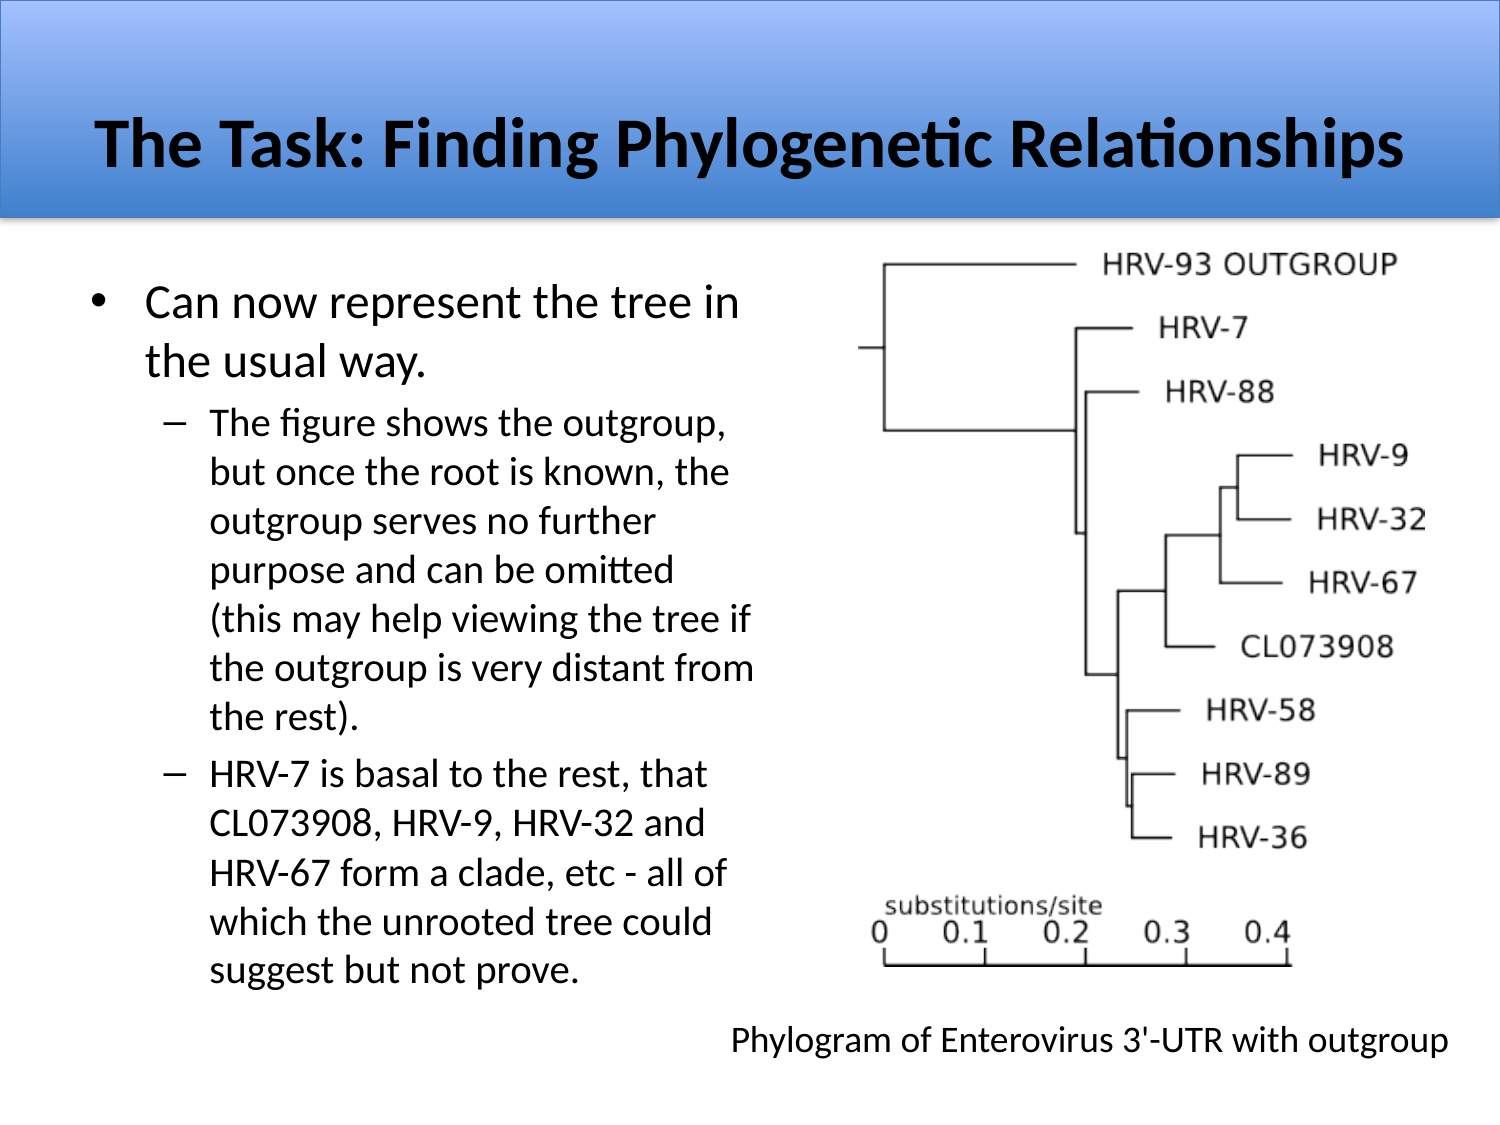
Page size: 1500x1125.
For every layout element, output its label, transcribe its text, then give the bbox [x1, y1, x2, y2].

list Can now represent the tree in the usual way. The figure shows the outgroup, but once the root is known, the outgroup serves no further purpose and can be omitted (this may help viewing the tree if the outgroup is very distant from the rest). HRV-7 is basal to the rest, that CL073908, HRV-9, HRV-32 and HRV-67 form a clade, etc - all of which the unrooted tree could suggest but not prove. [75, 262, 772, 1005]
text_box Phylogram of Enterovirus 3'-UTR with outgroup [716, 1007, 1465, 1068]
title The Task: Finding Phylogenetic Relationships [75, 45, 1425, 233]
picture [858, 232, 1426, 968]
